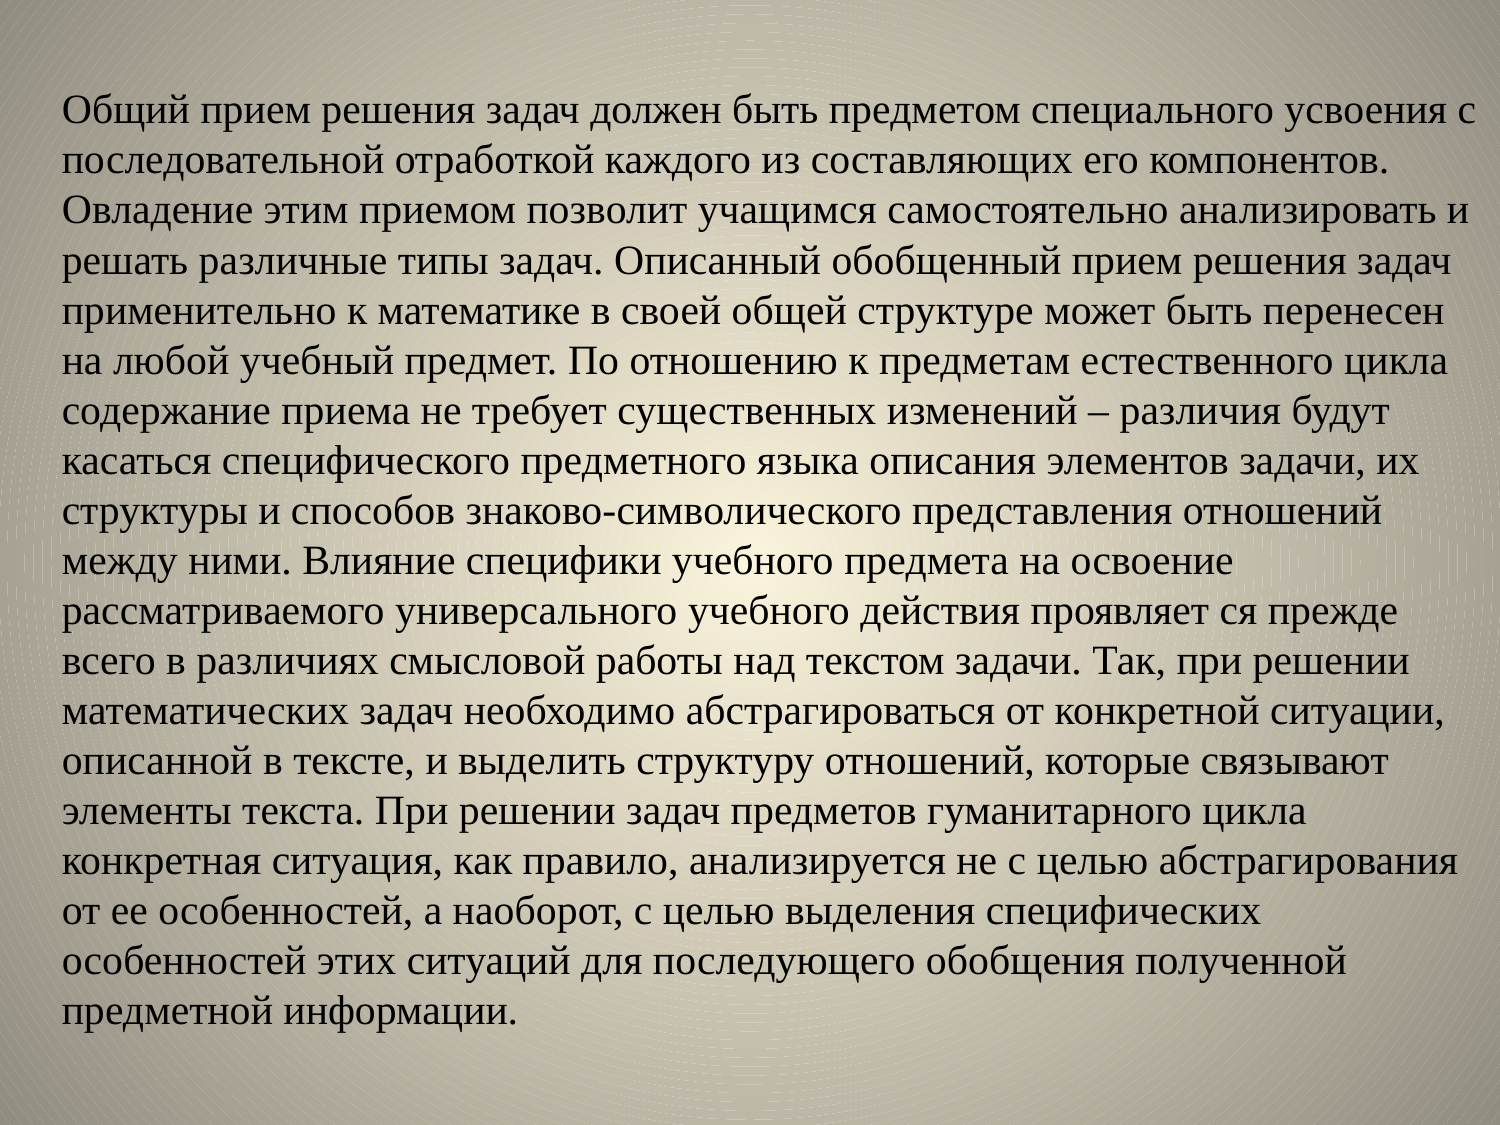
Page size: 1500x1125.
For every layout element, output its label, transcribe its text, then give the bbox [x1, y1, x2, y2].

text_box Общий прием решения задач должен быть предметом специального усвоения с последовательной отработкой каждого из составляющих его компонентов. Овладение этим приемом позволит учащимся самостоятельно анализировать и решать различные типы задач. Описанный обобщенный прием решения задач применительно к математике в своей общей структуре может быть перенесен на любой учебный предмет. По отношению к предметам естественного цикла содержание приема не требует существенных изменений – различия будут касаться специфического предметного языка описания элементов задачи, их структуры и способов знаково-символического представления отношений между ними. Влияние специфики учебного предмета на освоение рассматриваемого универсального учебного действия проявляет ся прежде всего в различиях смысловой работы над текстом задачи. Так, при решении математических задач необходимо абстрагироваться от конкретной ситуации, описанной в тексте, и выделить структуру отношений, которые связывают элементы текста. При решении задач предметов гуманитарного цикла конкретная ситуация, как правило, анализируется не с целью абстрагирования от ее особенностей, а наоборот, с целью выделения специфических особенностей этих ситуаций для последующего обобщения полученной предметной информации. [46, 74, 1500, 1041]
